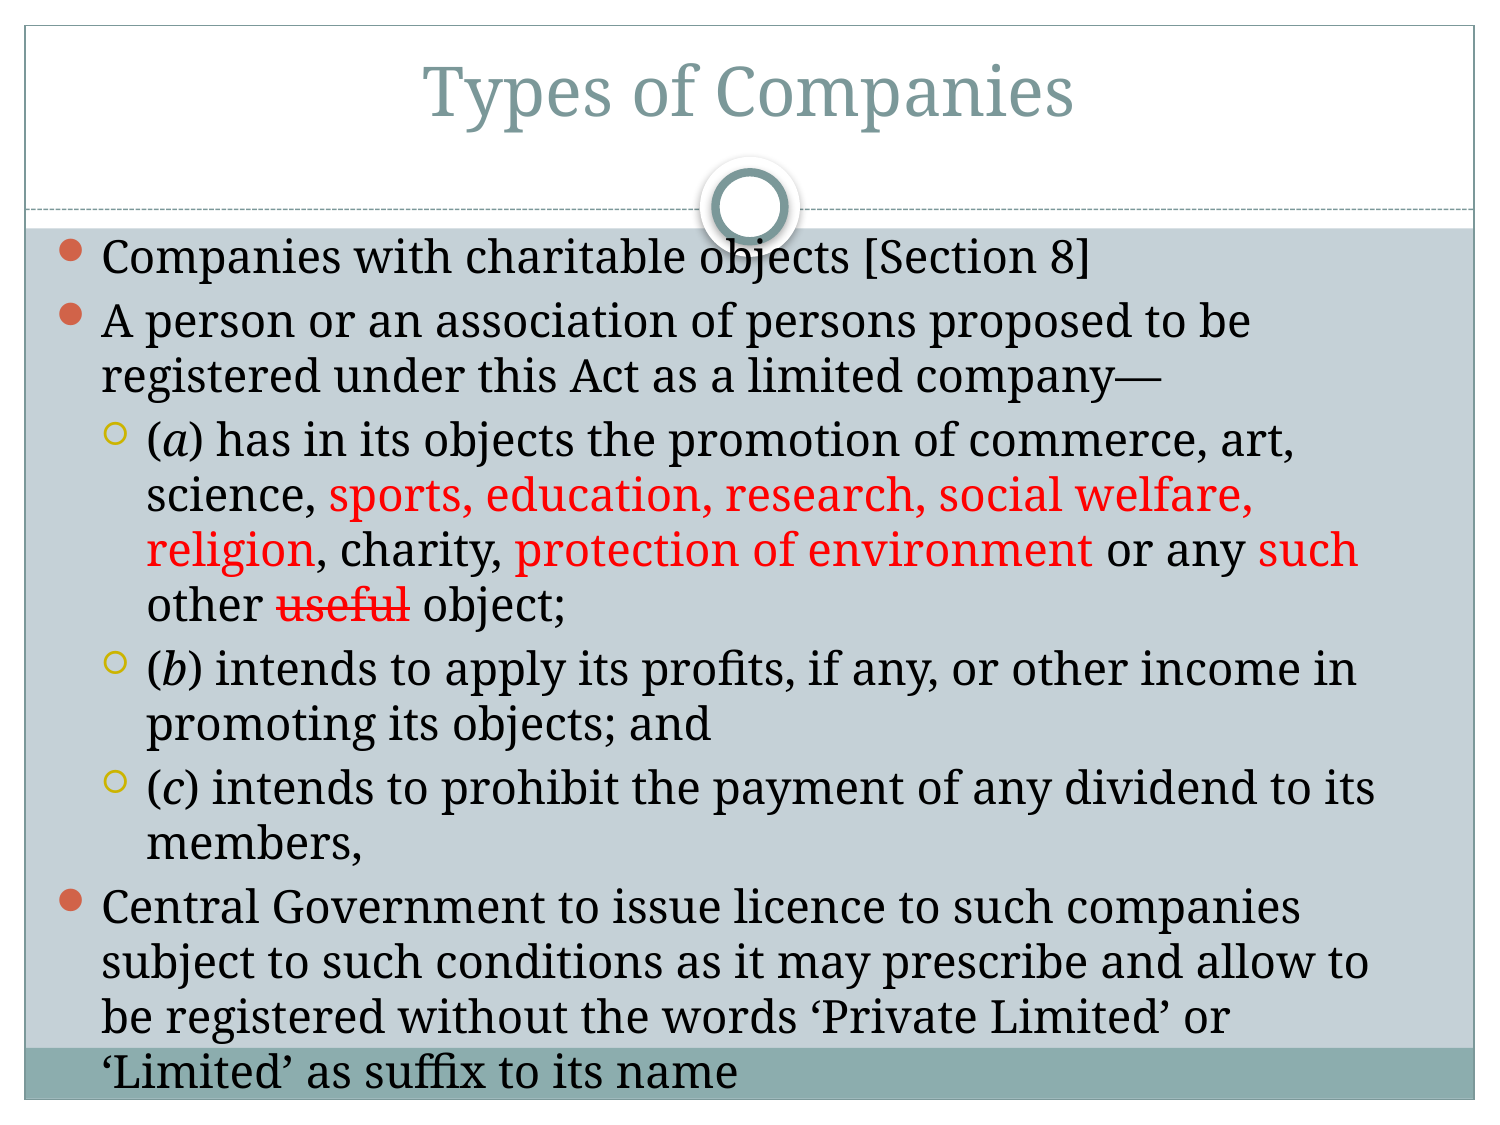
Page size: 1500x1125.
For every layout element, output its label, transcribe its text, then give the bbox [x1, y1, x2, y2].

list Companies with charitable objects [Section 8] A person or an association of persons proposed to be registered under this Act as a limited company— (a) has in its objects the promotion of commerce, art, science, sports, education, research, social welfare, religion, charity, protection of environment or any such other useful object; (b) intends to apply its profits, if any, or other income in promoting its objects; and (c) intends to prohibit the payment of any dividend to its members, Central Government to issue licence to such companies subject to such conditions as it may prescribe and allow to be registered without the words ‘Private Limited’ or ‘Limited’ as suffix to its name [41, 219, 1445, 1059]
title Types of Companies [49, 37, 1450, 138]
